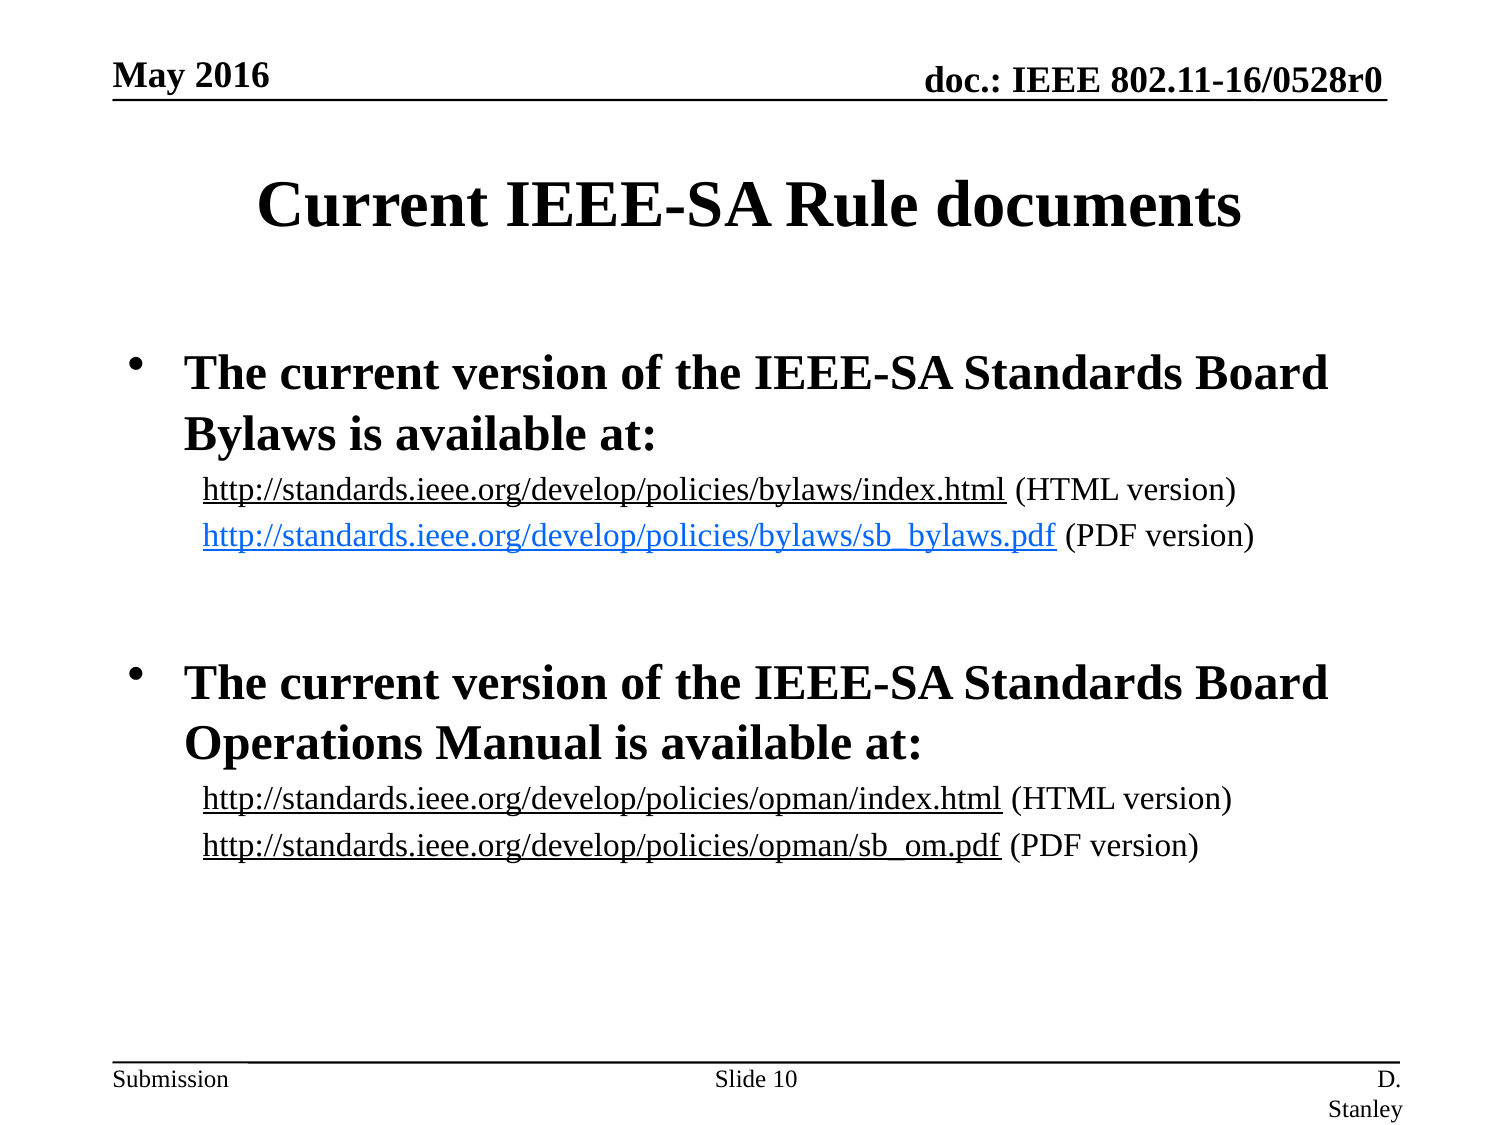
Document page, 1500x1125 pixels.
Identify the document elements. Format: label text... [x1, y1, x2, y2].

slide_number Slide 10 [712, 1061, 800, 1093]
title Current IEEE-SA Rule documents [112, 112, 1388, 262]
footer D. Stanley, HP Enterprise [1324, 1061, 1402, 1093]
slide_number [112, 49, 401, 96]
list The current version of the IEEE-SA Standards Board Bylaws is available at: http://standards.ieee.org/develop/policies/bylaws/index.html (HTML version) http://standards.ieee.org/develop/policies/bylaws/sb_bylaws.pdf (PDF version) The current version of the IEEE-SA Standards Board Operations Manual is available at: http://standards.ieee.org/develop/policies/opman/index.html (HTML version) http://standards.ieee.org/develop/policies/opman/sb_om.pdf (PDF version) [112, 262, 1388, 1051]
